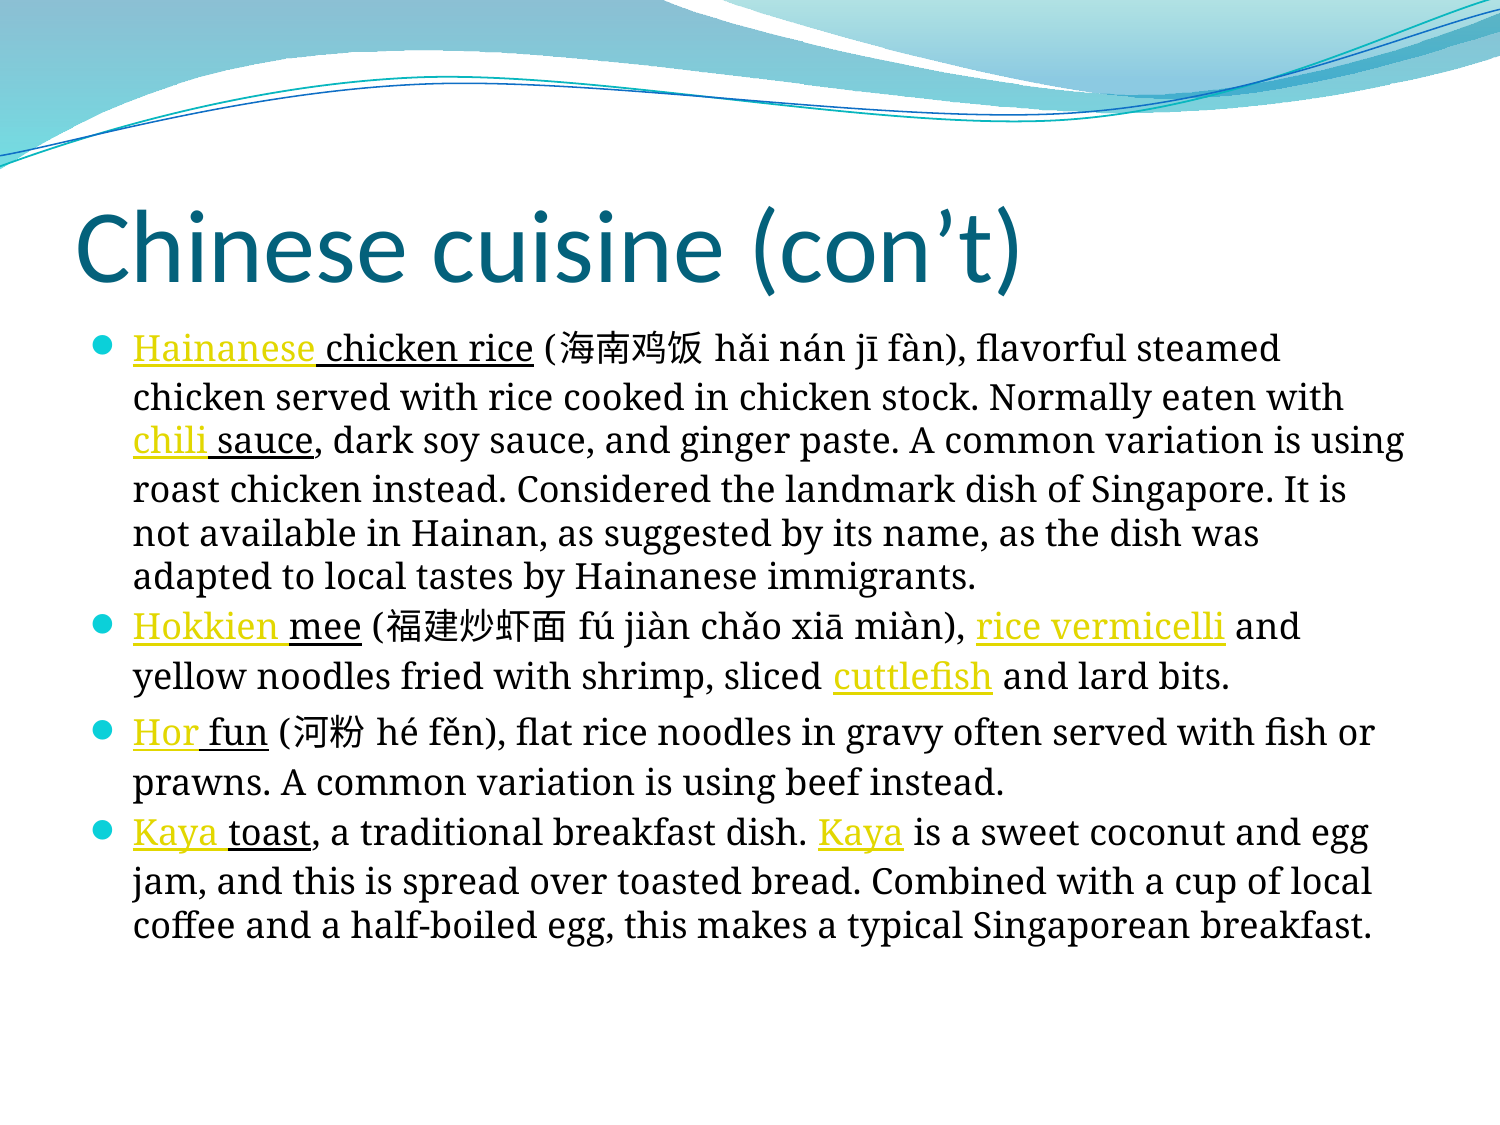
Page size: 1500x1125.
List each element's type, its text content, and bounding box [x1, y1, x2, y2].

title Chinese cuisine (con’t) [75, 115, 1425, 303]
list Hainanese chicken rice (海南鸡饭 hǎi nán jī fàn), flavorful steamed chicken served with rice cooked in chicken stock. Normally eaten with chili sauce, dark soy sauce, and ginger paste. A common variation is using roast chicken instead. Considered the landmark dish of Singapore. It is not available in Hainan, as suggested by its name, as the dish was adapted to local tastes by Hainanese immigrants. Hokkien mee (福建炒虾面 fú jiàn chǎo xiā miàn), rice vermicelli and yellow noodles fried with shrimp, sliced cuttlefish and lard bits. Hor fun (河粉 hé fěn), flat rice noodles in gravy often served with fish or prawns. A common variation is using beef instead. Kaya toast, a traditional breakfast dish. Kaya is a sweet coconut and egg jam, and this is spread over toasted bread. Combined with a cup of local coffee and a half-boiled egg, this makes a typical Singaporean breakfast. [75, 317, 1425, 1038]
